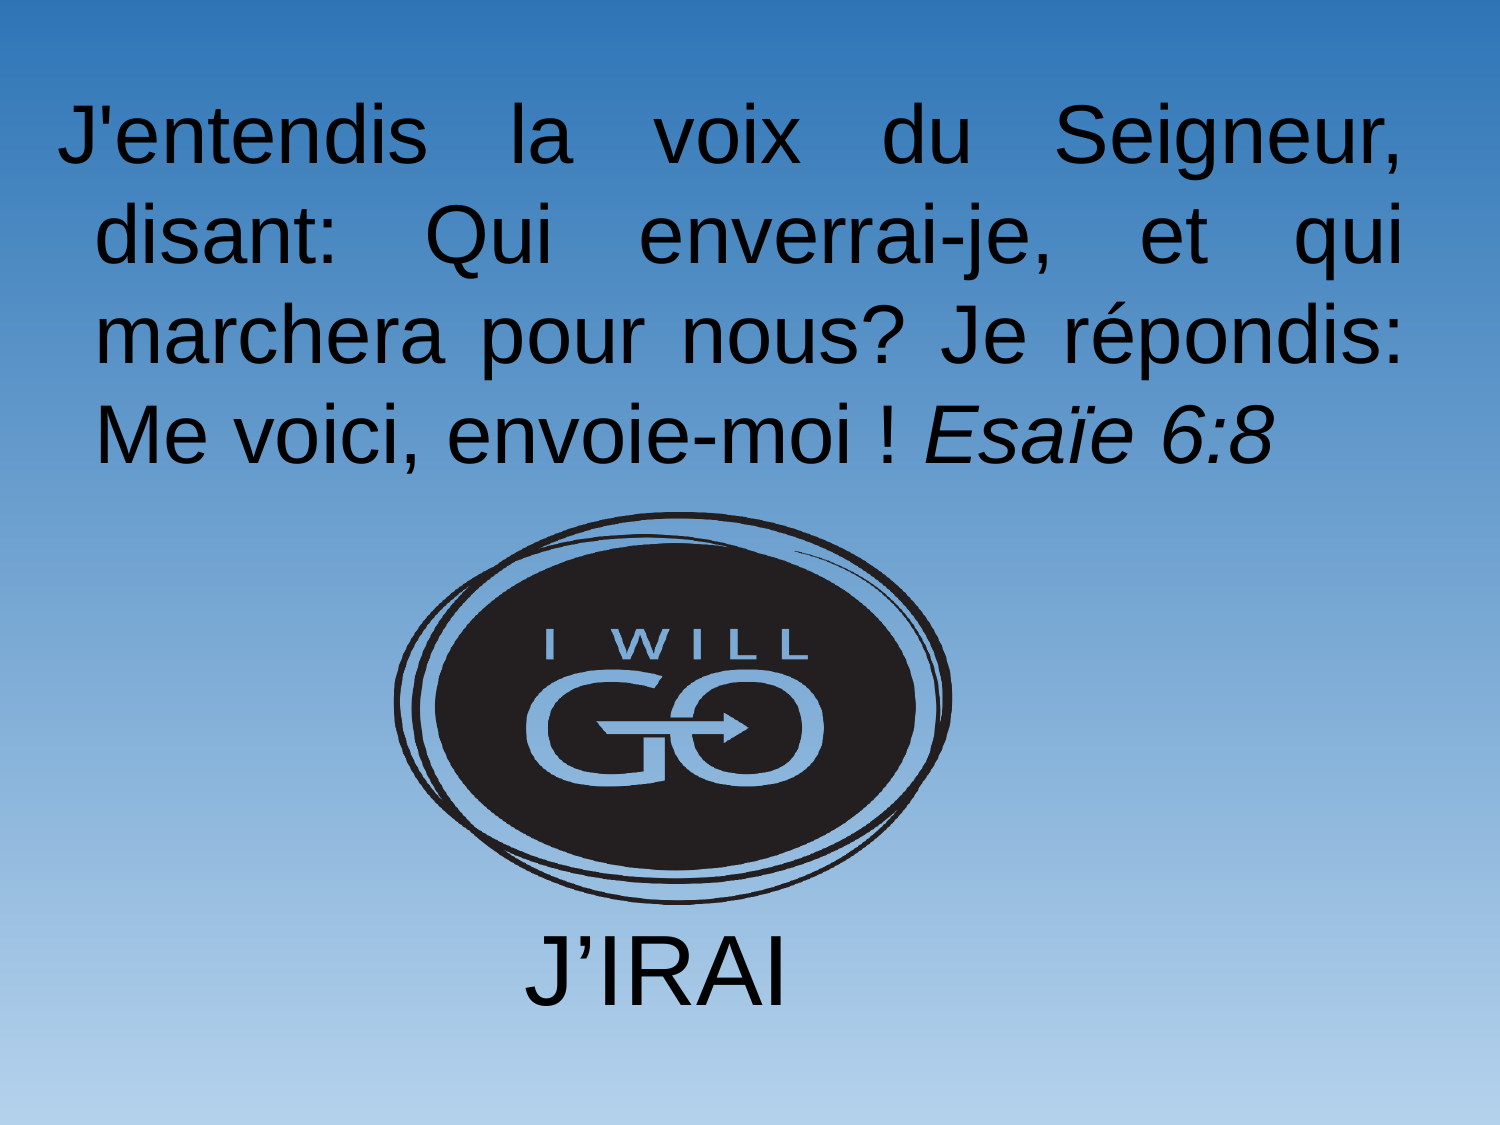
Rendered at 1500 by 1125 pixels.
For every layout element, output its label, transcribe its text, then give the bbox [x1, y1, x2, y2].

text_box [362, 497, 983, 1125]
list J'entendis la voix du Seigneur, disant: Qui enverrai-je, et qui marchera pour nous? Je répondis: Me voici, envoie-moi ! Esaïe 6:8 [42, 72, 1421, 526]
